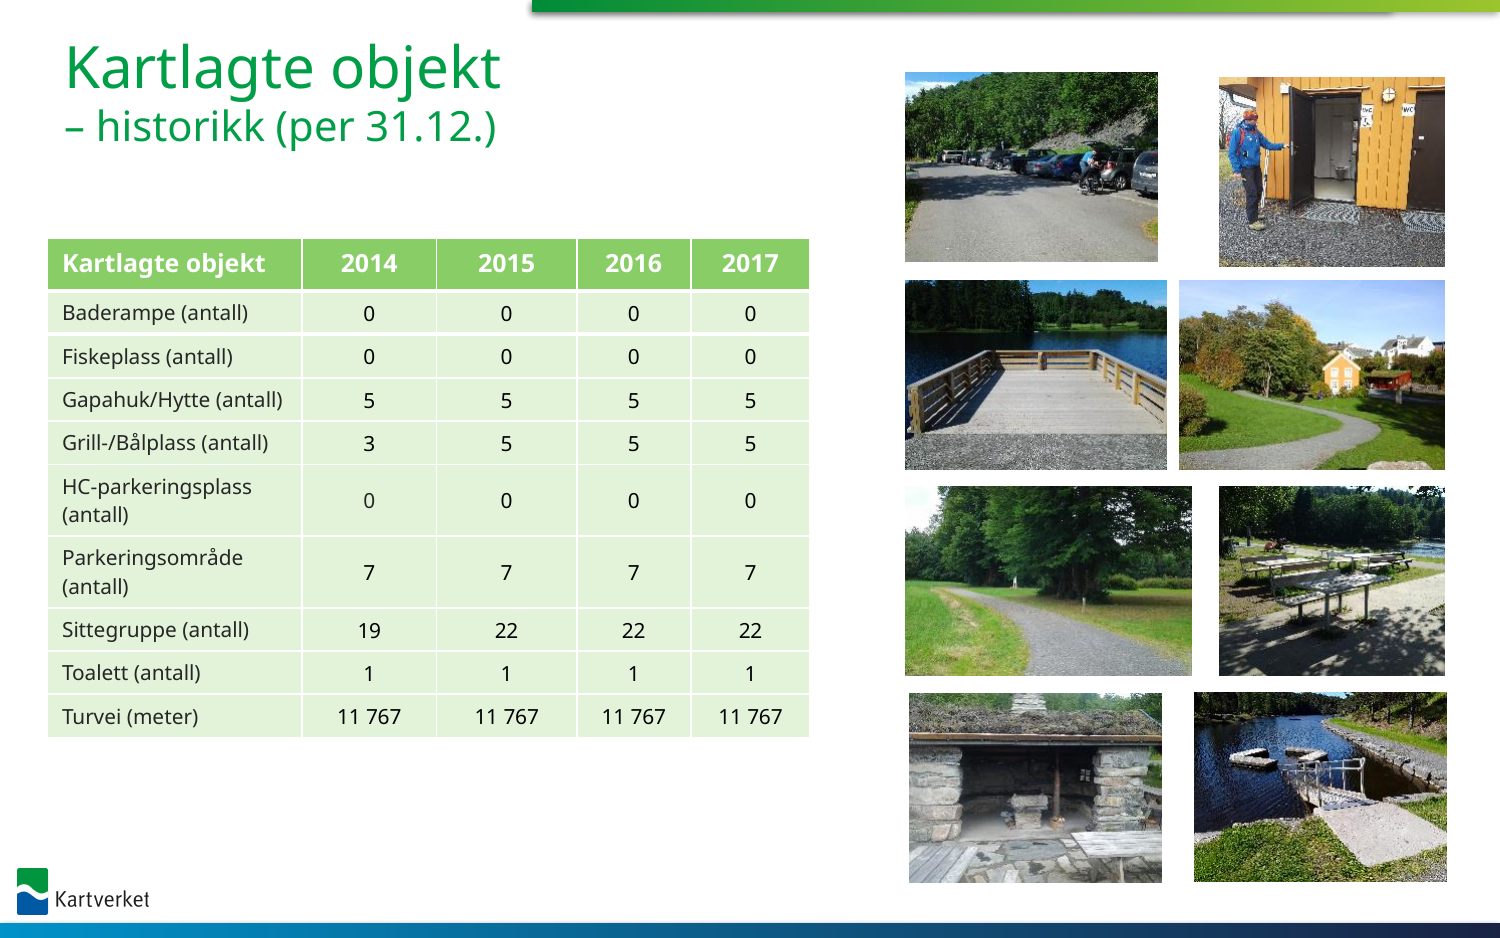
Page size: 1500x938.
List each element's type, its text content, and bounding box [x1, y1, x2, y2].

table_cell 0 [437, 293, 576, 332]
table_cell 1 [303, 652, 436, 693]
table_cell 1 [437, 652, 576, 693]
table_cell Parkeringsområde (antall) [48, 537, 301, 607]
table_cell 0 [692, 336, 809, 377]
table_header Kartlagte objekt [48, 239, 301, 289]
table_cell 22 [578, 609, 690, 650]
table_cell 19 [303, 609, 436, 650]
table_cell Toalett (antall) [48, 652, 301, 693]
picture [1219, 486, 1445, 676]
table_cell 5 [437, 422, 576, 464]
picture [905, 72, 1158, 262]
table_cell Grill-/Bålplass (antall) [48, 422, 301, 464]
table_cell 0 [437, 336, 576, 377]
table_cell 5 [692, 422, 809, 464]
table_cell 7 [303, 537, 436, 607]
table_cell 0 [692, 465, 809, 535]
table_cell 5 [303, 379, 436, 420]
picture [905, 280, 1167, 470]
table_cell Sittegruppe (antall) [48, 609, 301, 650]
table_cell 7 [437, 537, 576, 607]
table_cell 11 767 [578, 695, 690, 737]
table_cell 0 [303, 336, 436, 377]
table_cell 3 [303, 422, 436, 464]
table_cell 1 [692, 652, 809, 693]
table_cell 7 [692, 537, 809, 607]
table_cell Gapahuk/Hytte (antall) [48, 379, 301, 420]
table_cell 11 767 [303, 695, 436, 737]
table_cell 0 [578, 465, 690, 535]
table_cell Fiskeplass (antall) [48, 336, 301, 377]
table_cell 11 767 [437, 695, 576, 737]
table_header 2016 [578, 239, 690, 289]
table_cell 5 [692, 379, 809, 420]
picture [1219, 77, 1445, 267]
table_cell 7 [578, 537, 690, 607]
table_cell 22 [692, 609, 809, 650]
table_cell 0 [578, 293, 690, 332]
table_cell 22 [437, 609, 576, 650]
table_cell 11 767 [692, 695, 809, 737]
table_cell 0 [303, 465, 436, 535]
picture [1194, 692, 1448, 882]
table_cell 5 [578, 379, 690, 420]
table_header 2015 [437, 239, 576, 289]
table_cell 0 [437, 465, 576, 535]
table_cell 0 [692, 293, 809, 332]
table_cell 5 [437, 379, 576, 420]
table_cell Baderampe (antall) [48, 293, 301, 332]
picture [1179, 280, 1445, 470]
picture [905, 486, 1193, 676]
table_cell 1 [578, 652, 690, 693]
table_header 2014 [303, 239, 436, 289]
table_header 2017 [692, 239, 809, 289]
table_cell HC-parkeringsplass (antall) [48, 465, 301, 535]
table_cell Turvei (meter) [48, 695, 301, 737]
picture [909, 693, 1163, 884]
table_cell 0 [578, 336, 690, 377]
table_cell 0 [303, 293, 436, 332]
table_cell 5 [578, 422, 690, 464]
text_box Kartlagte objekt – historikk (per 31.12.) [49, 14, 1431, 158]
